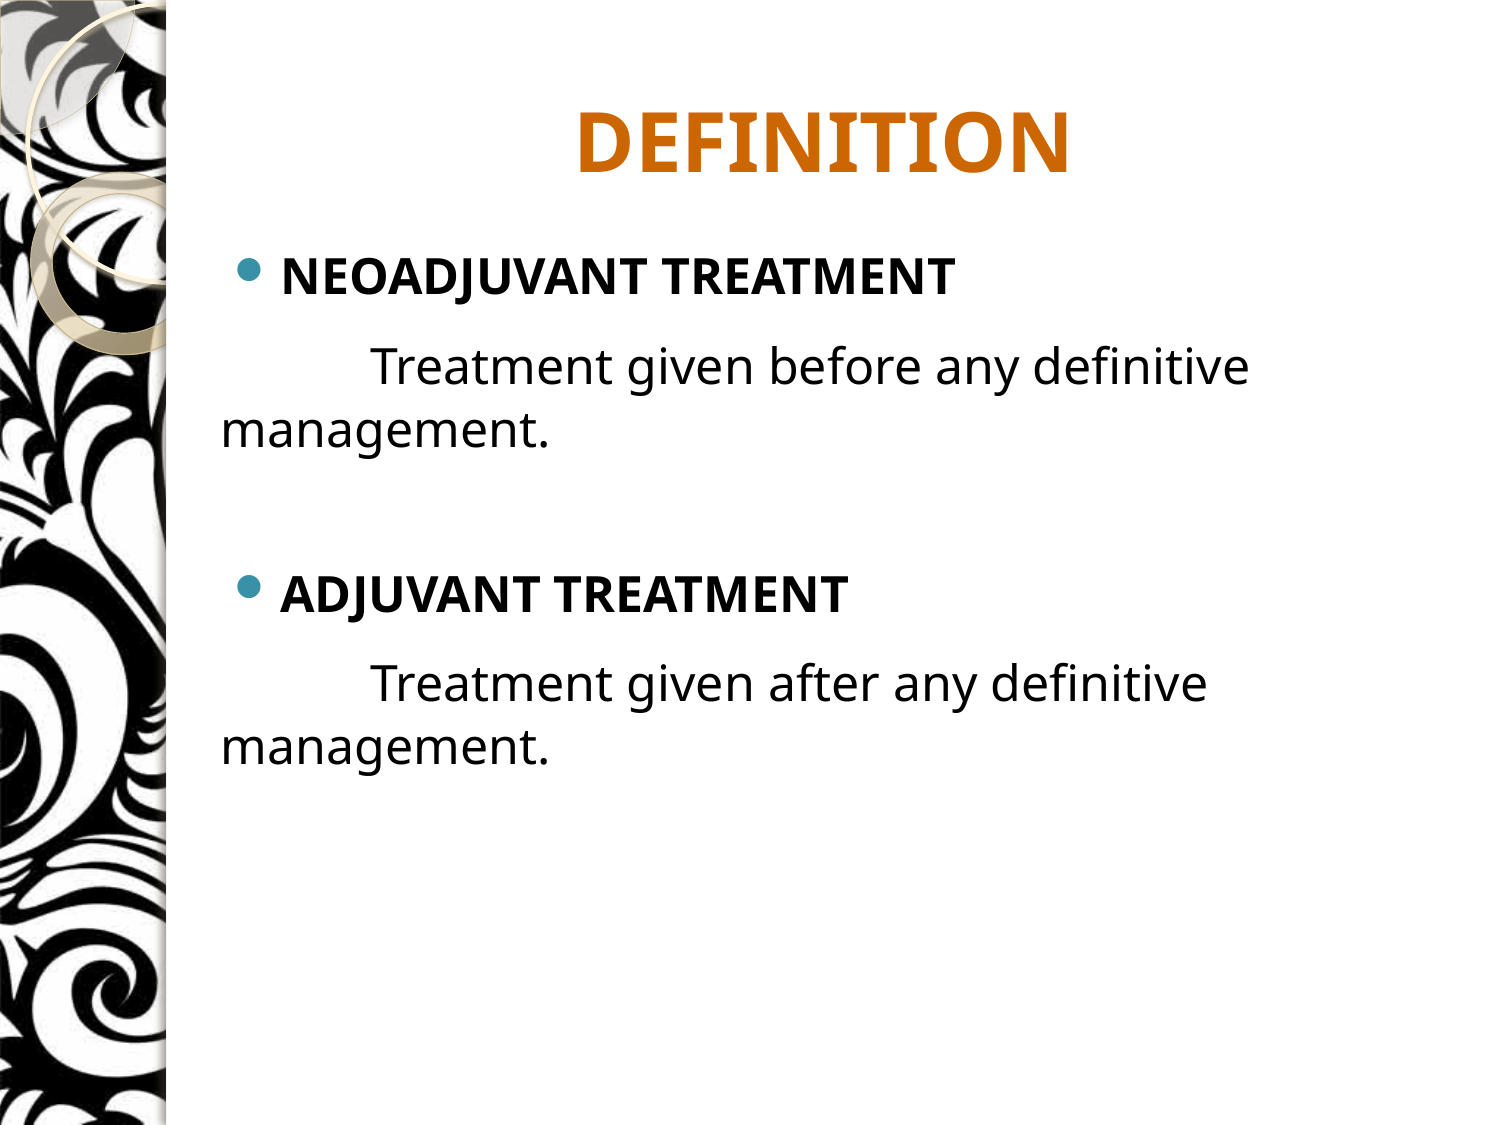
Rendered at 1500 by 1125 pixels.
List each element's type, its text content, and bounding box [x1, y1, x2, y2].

picture [62, 195, 160, 280]
list NEOADJUVANT TREATMENT Treatment given before any definitive management. ADJUVANT TREATMENT Treatment given after any definitive management. [205, 237, 1436, 1025]
picture [32, 13, 160, 207]
picture [0, 134, 166, 1125]
picture [53, 241, 160, 332]
picture [136, 0, 164, 4]
title DEFINITION [209, 45, 1440, 233]
